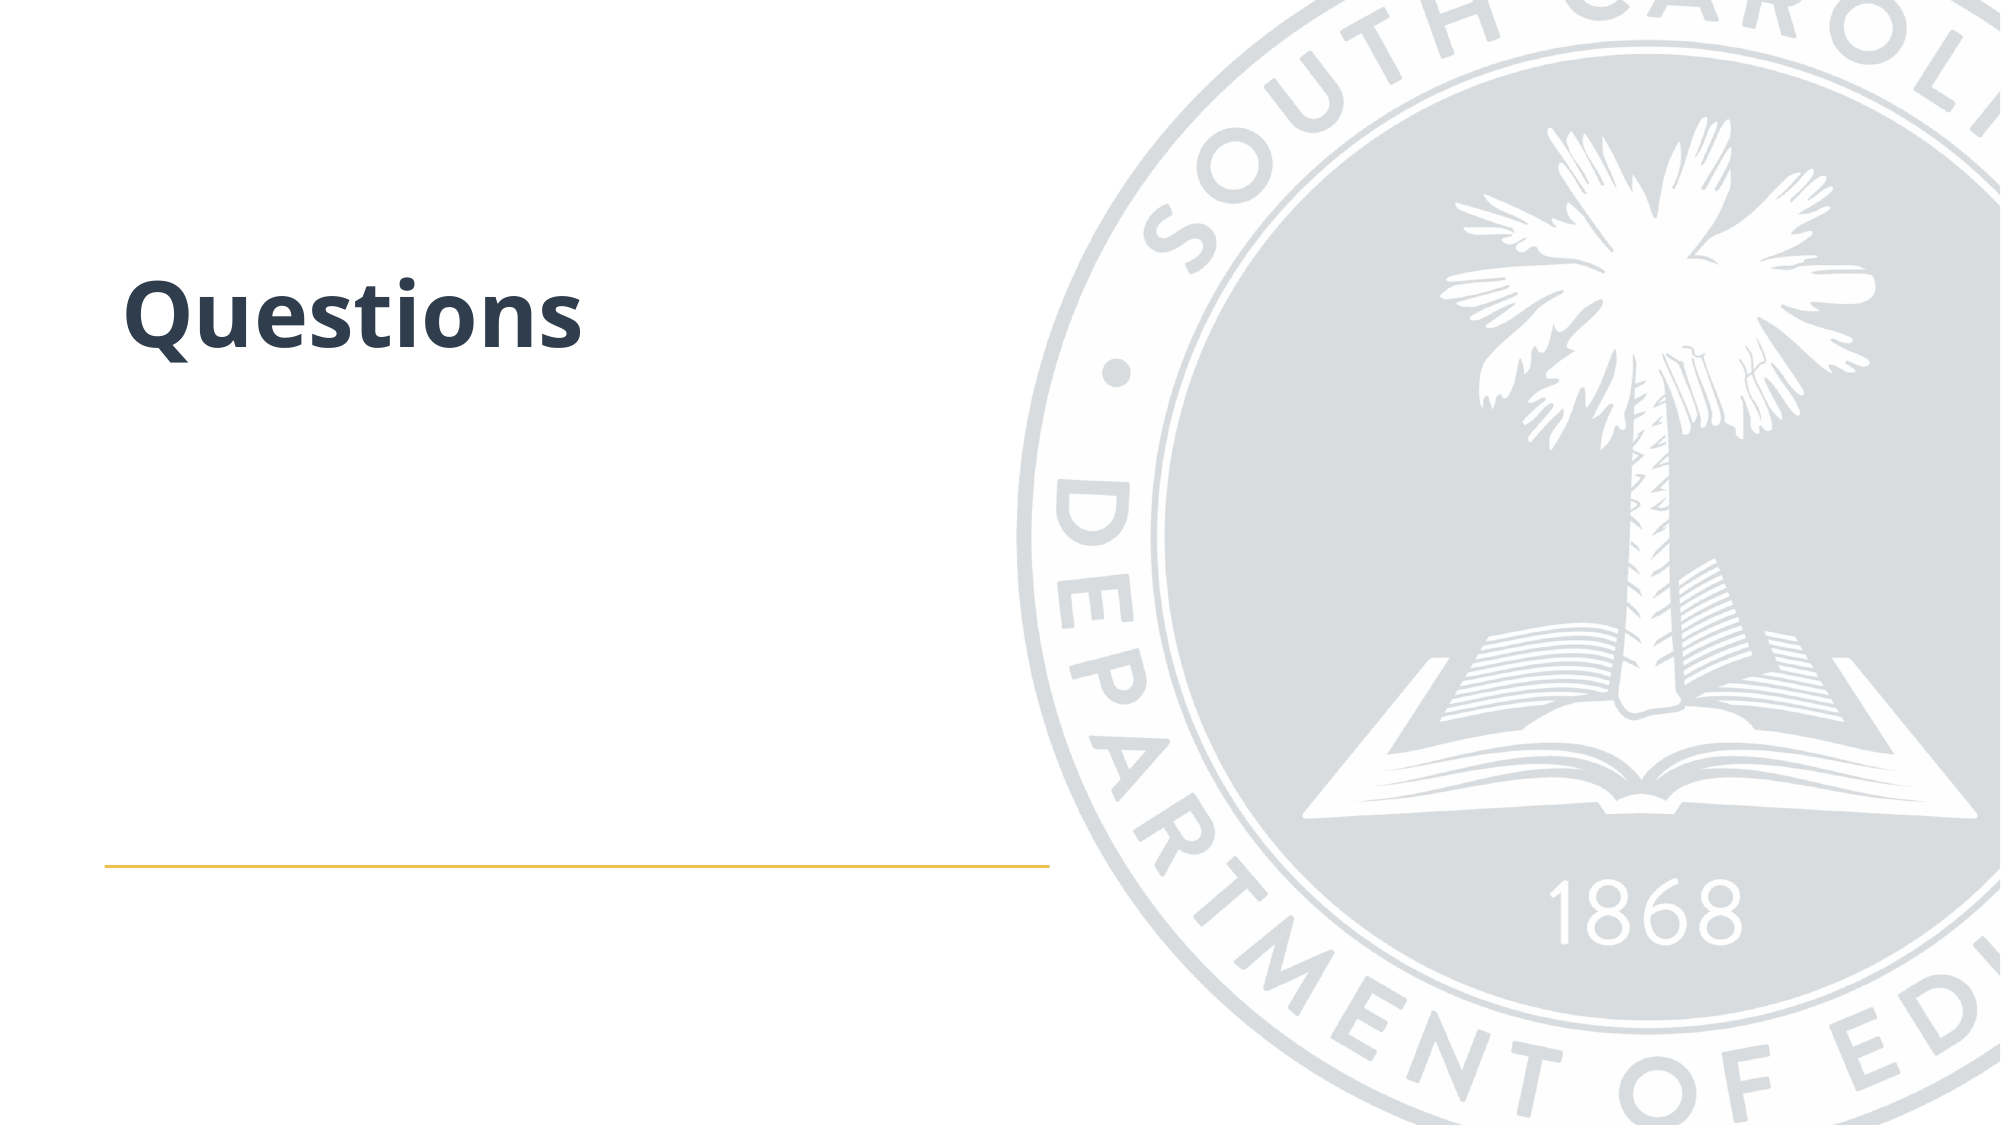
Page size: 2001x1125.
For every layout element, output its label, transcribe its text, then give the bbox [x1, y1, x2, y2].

picture [104, 0, 2001, 1125]
title Questions [106, 104, 1239, 507]
